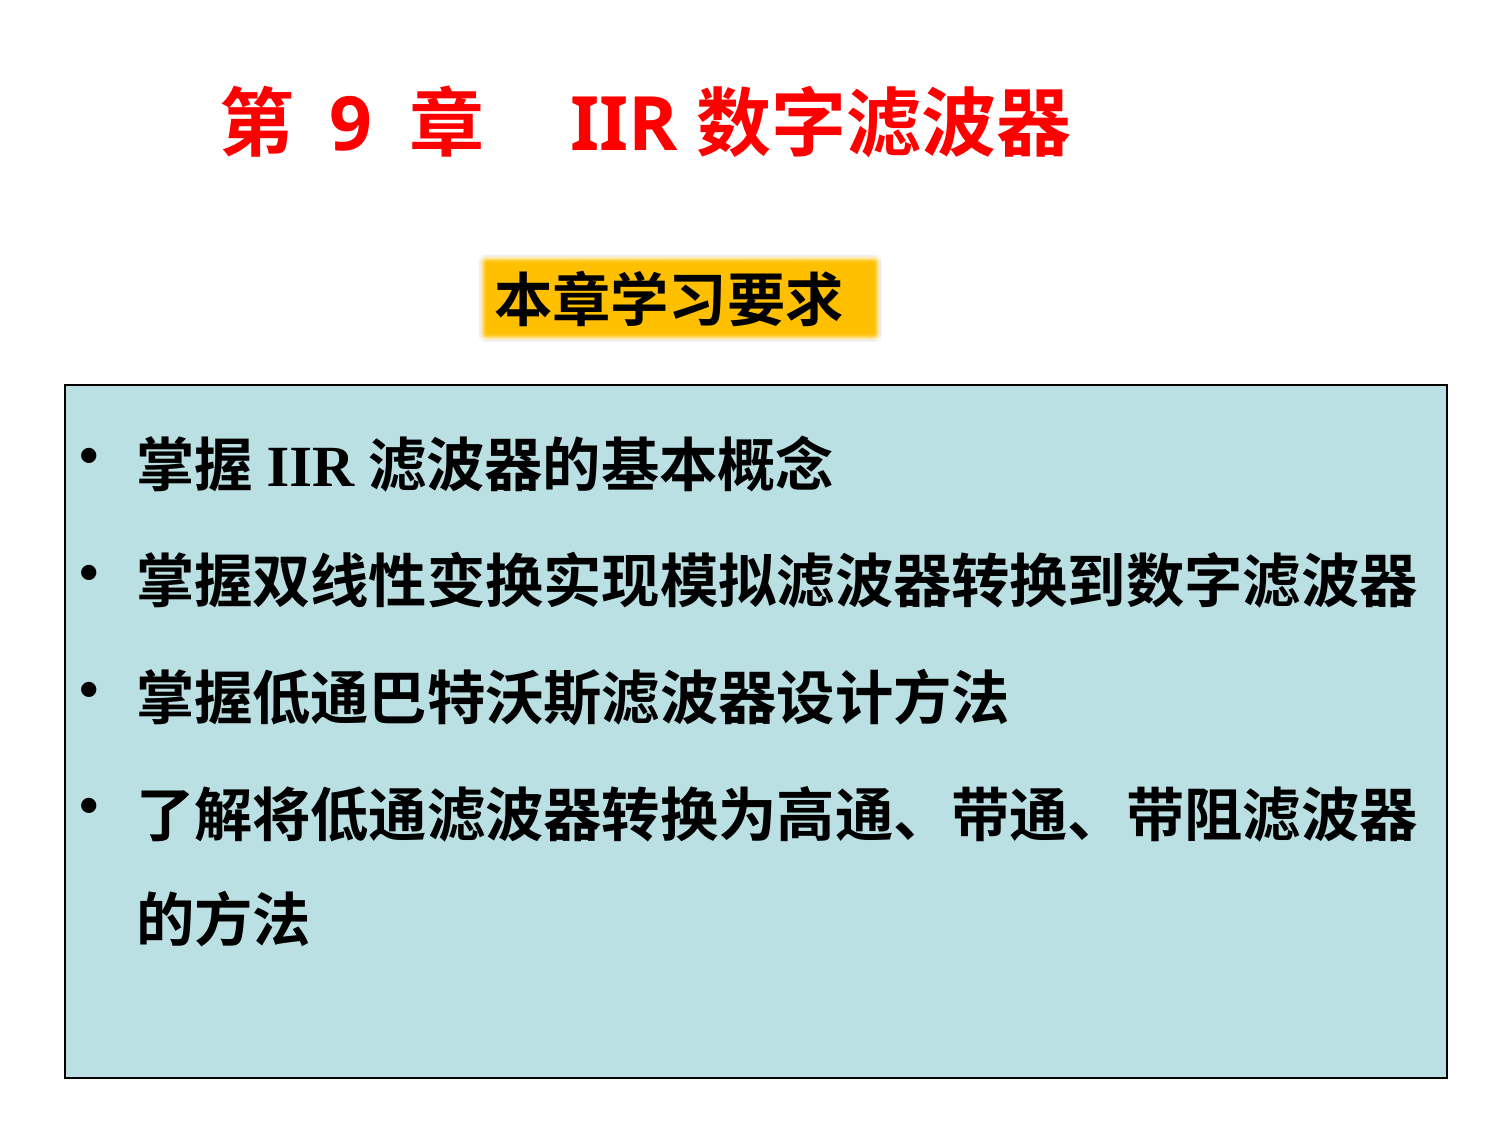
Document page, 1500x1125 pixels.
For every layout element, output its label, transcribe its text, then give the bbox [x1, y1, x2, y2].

title 第 9 章 IIR数字滤波器 [203, 0, 1500, 125]
text_box 本章学习要求 [487, 263, 874, 334]
list 掌握IIR滤波器的基本概念 掌握双线性变换实现模拟滤波器转换到数字滤波器 掌握低通巴特沃斯滤波器设计方法 了解将低通滤波器转换为高通、带通、带阻滤波器的方法 [64, 384, 1448, 1079]
